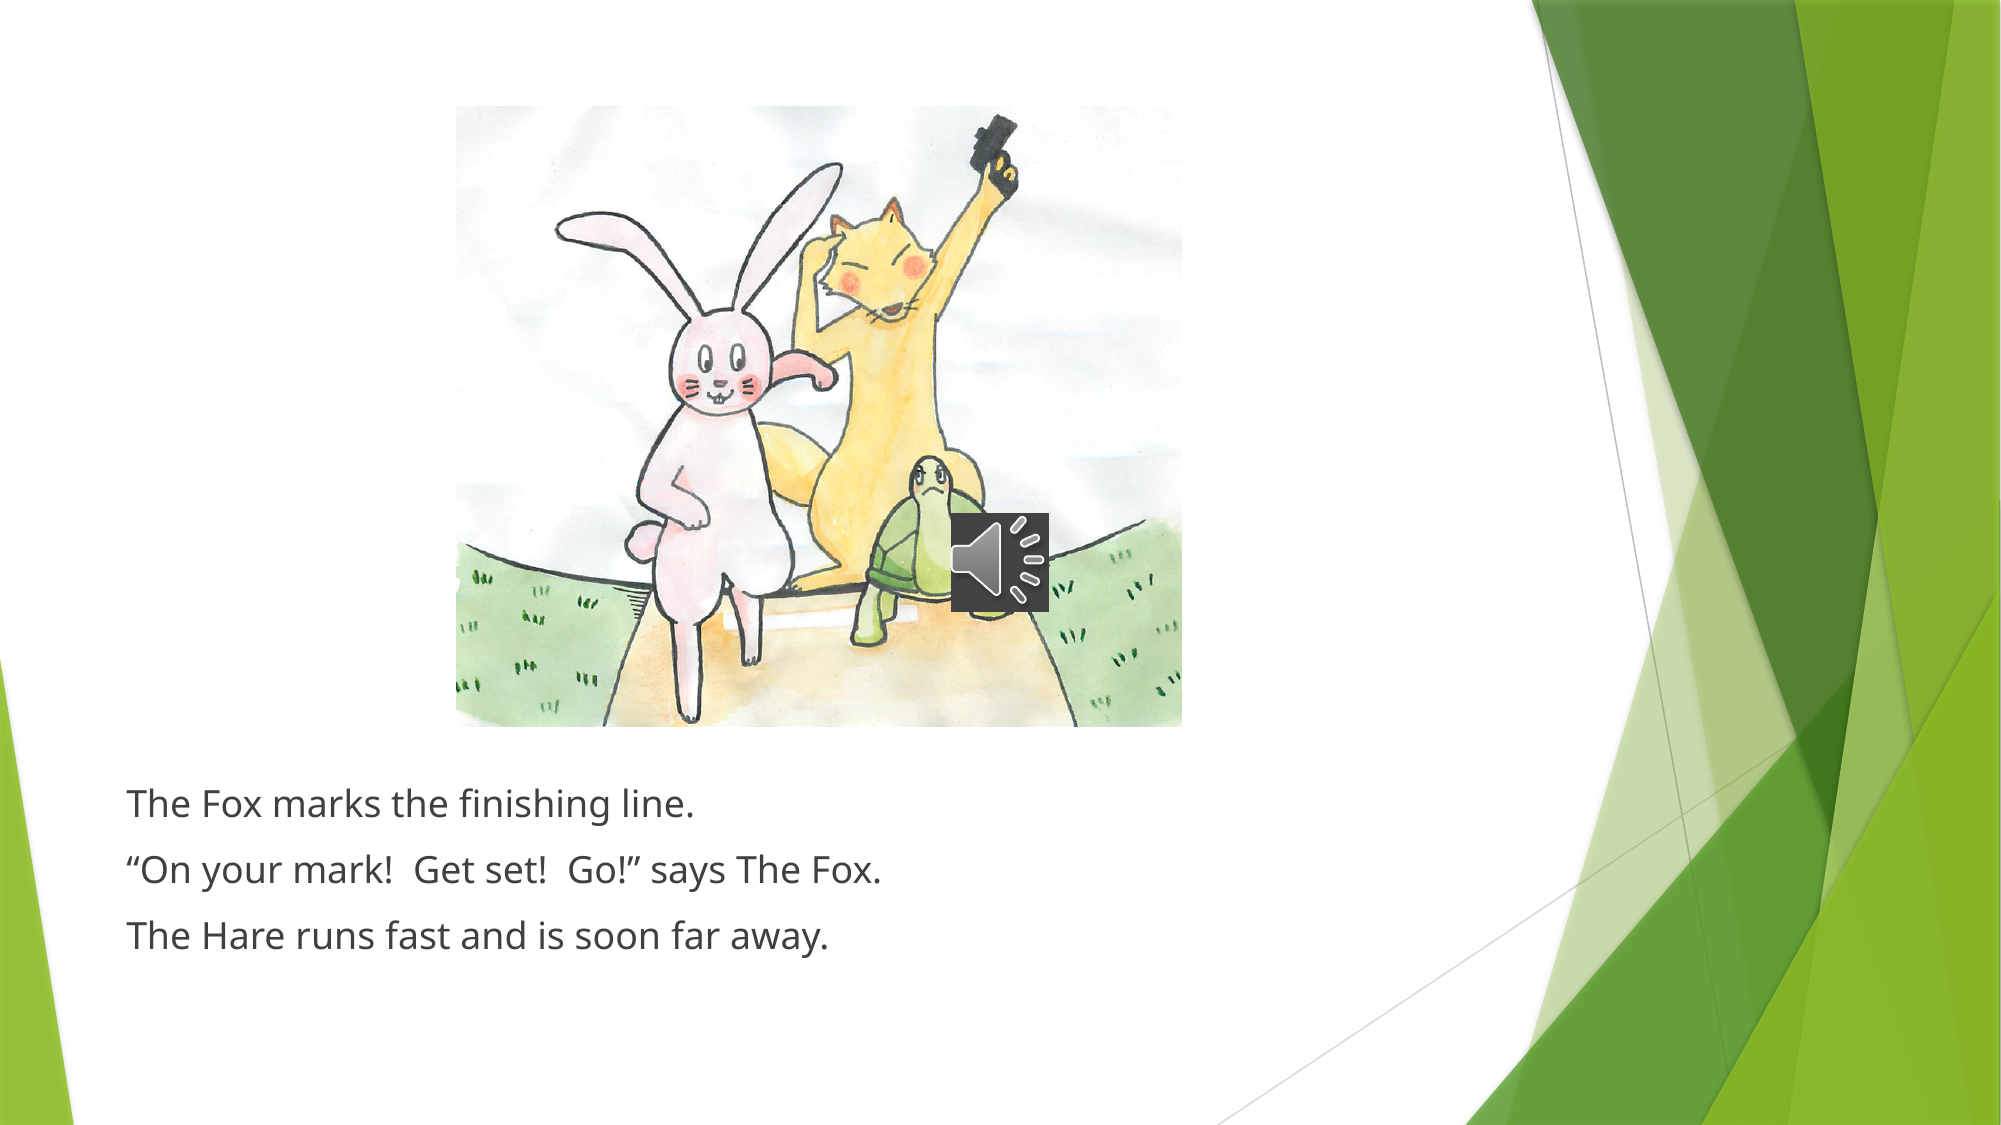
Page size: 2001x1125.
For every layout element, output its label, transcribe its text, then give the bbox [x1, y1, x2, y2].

list The Fox marks the finishing line. “On your mark! Get set! Go!” says The Fox. The Hare runs fast and is soon far away. [111, 772, 1522, 992]
picture [455, 106, 1182, 727]
